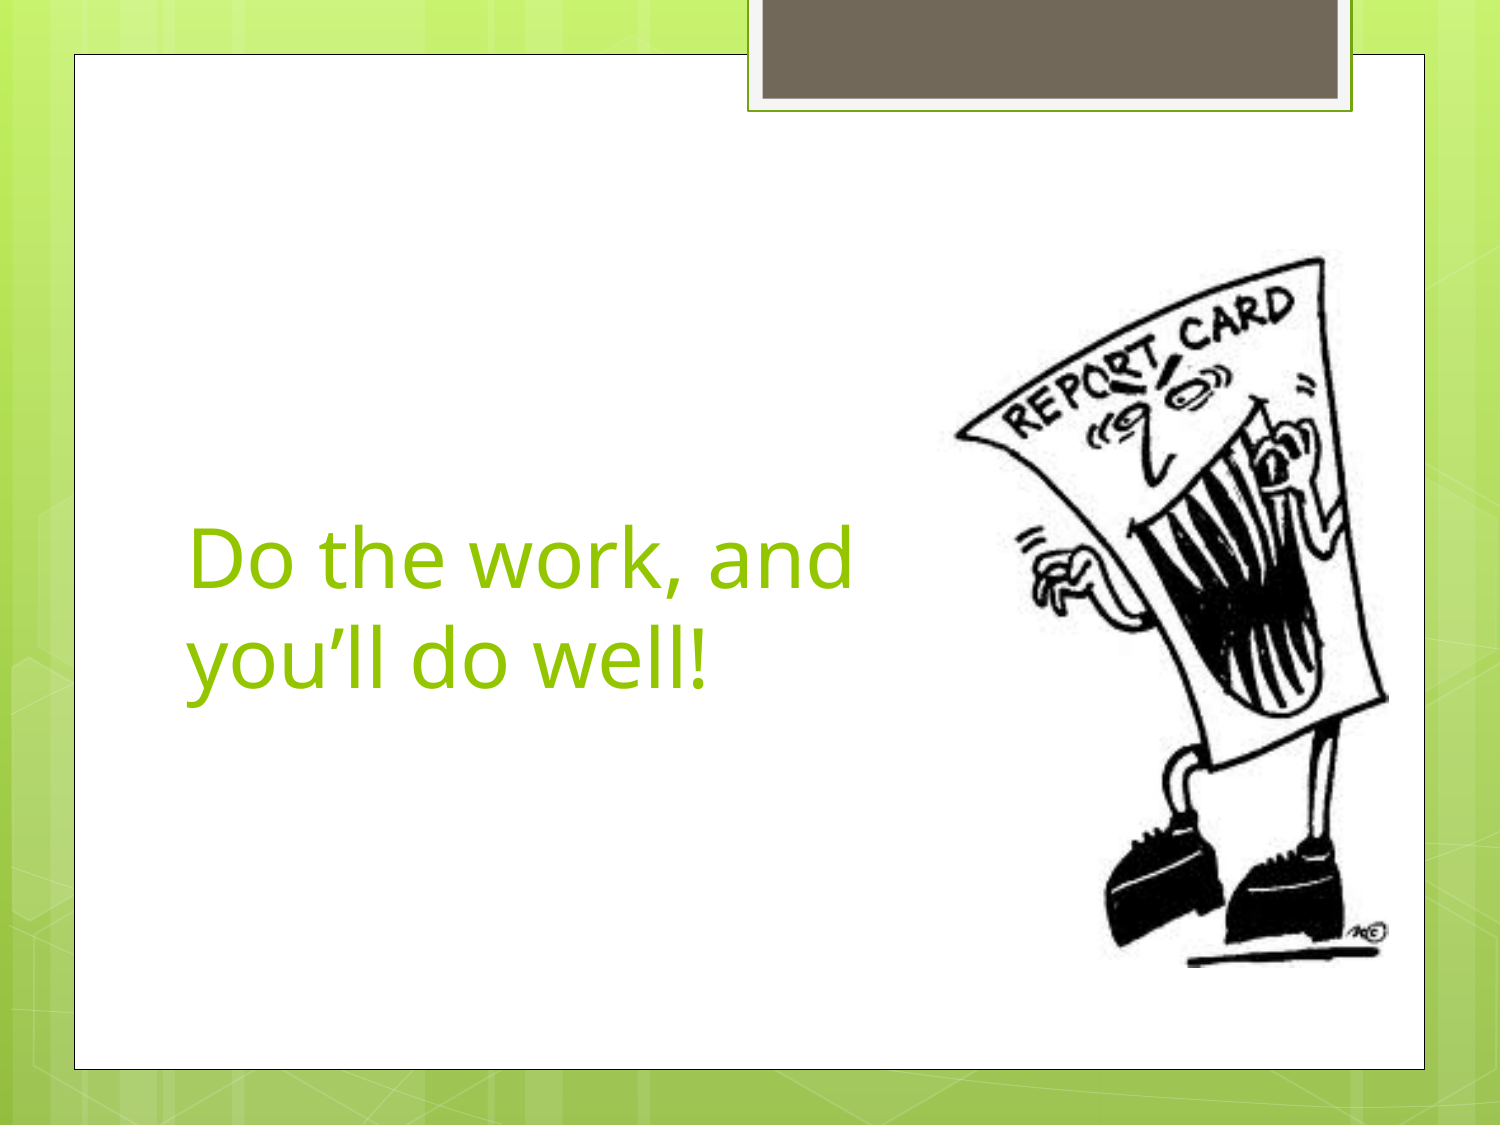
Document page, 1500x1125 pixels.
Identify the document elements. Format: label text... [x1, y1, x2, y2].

picture [937, 249, 1390, 969]
title Do the work, and you’ll do well! [171, 168, 963, 713]
